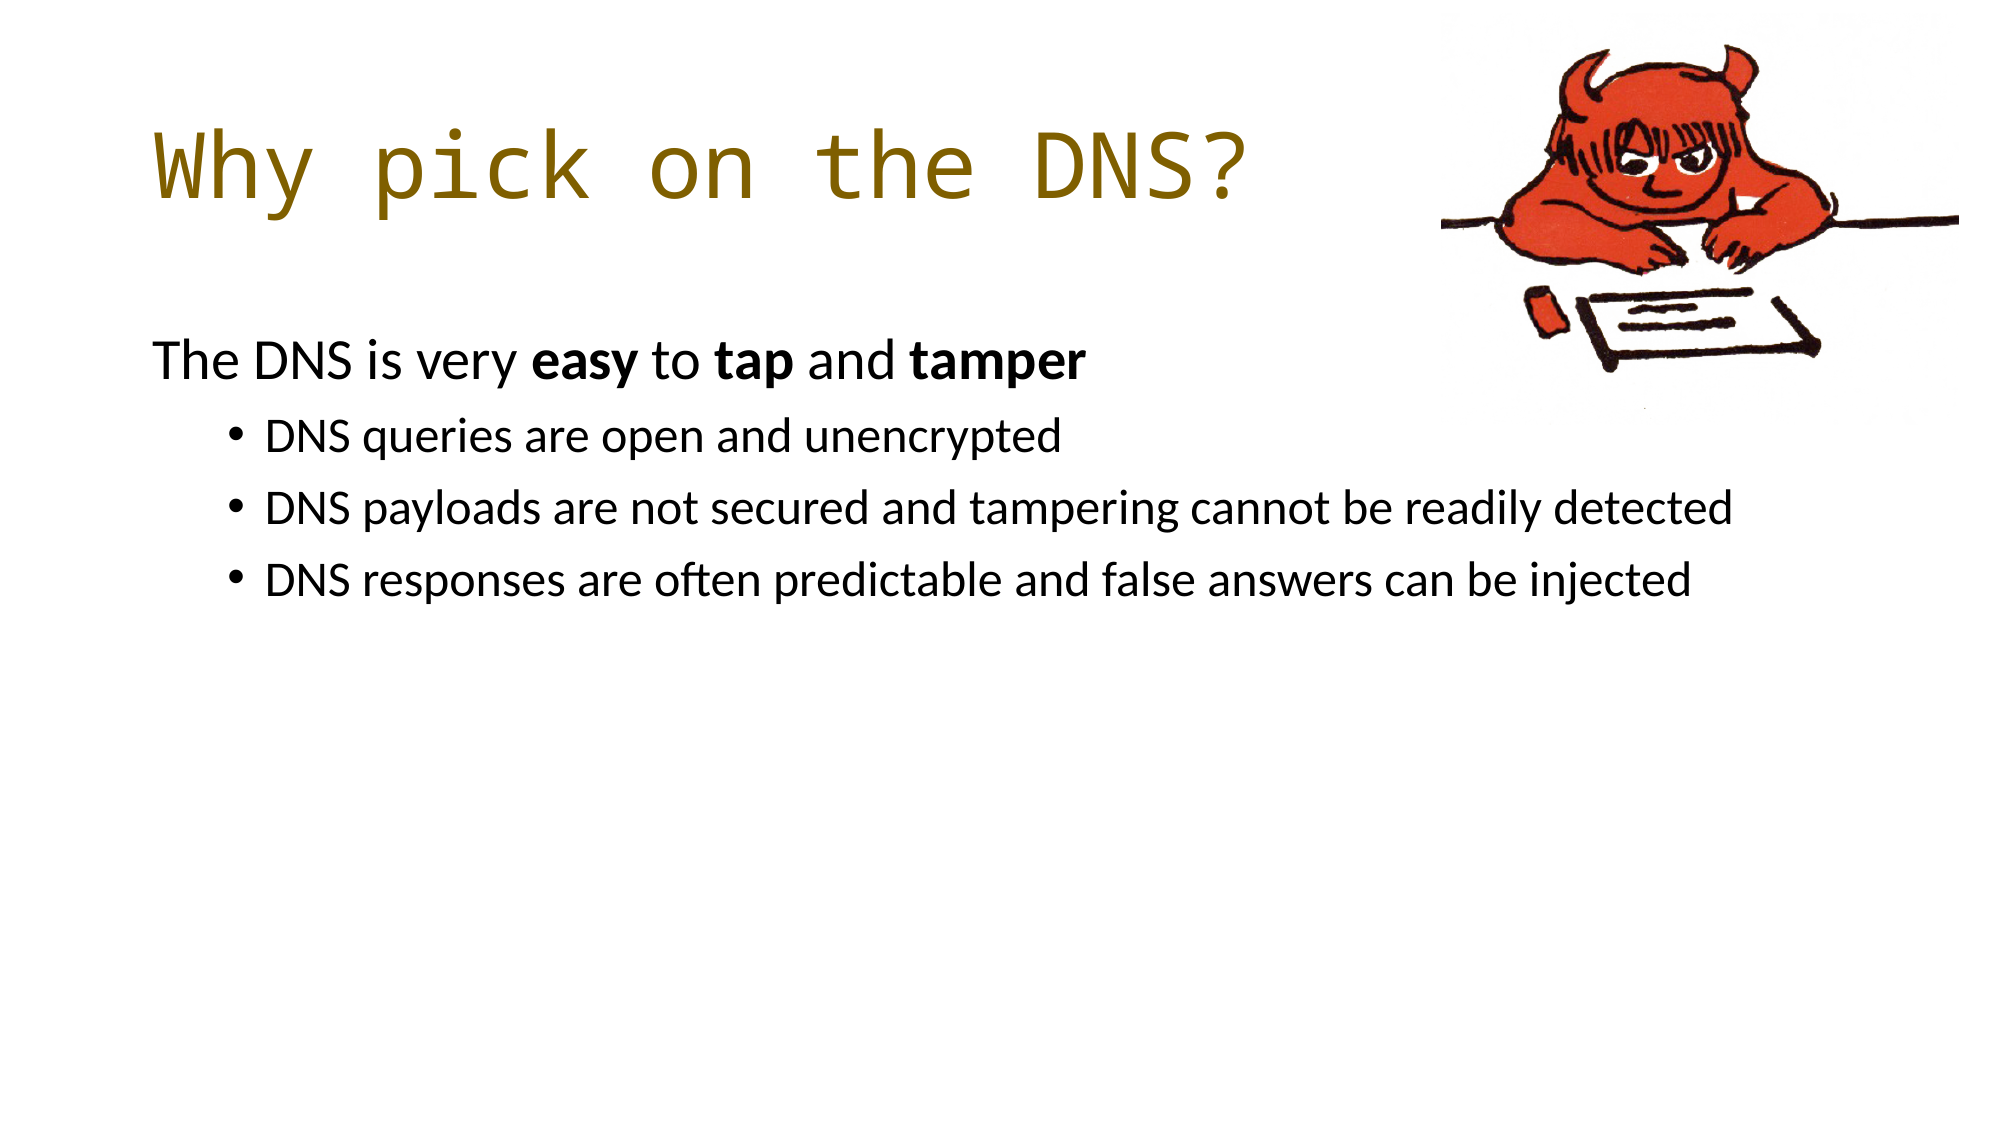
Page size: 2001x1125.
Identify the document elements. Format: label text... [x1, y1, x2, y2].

list The DNS is very easy to tap and tamper DNS queries are open and unencrypted DNS payloads are not secured and tampering cannot be readily detected DNS responses are often predictable and false answers can be injected [137, 299, 1863, 1014]
title Why pick on the DNS? [137, 59, 1441, 278]
picture [1441, 13, 1959, 425]
